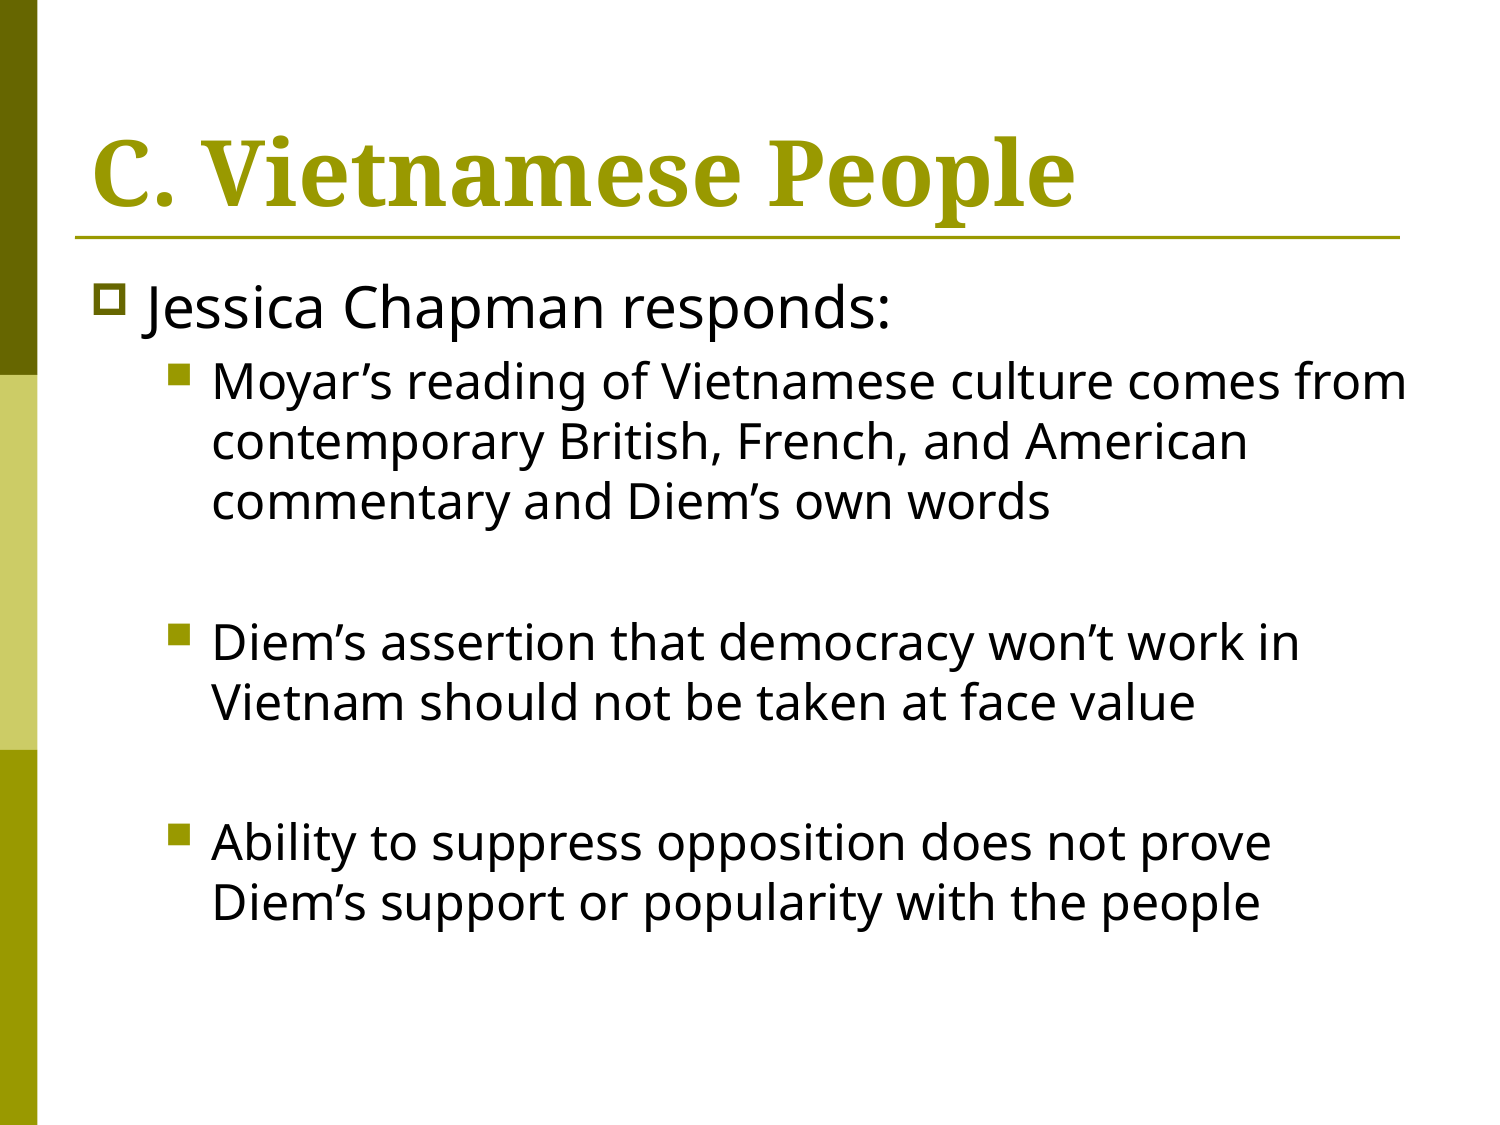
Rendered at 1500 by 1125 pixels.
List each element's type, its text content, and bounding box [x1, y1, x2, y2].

title C. Vietnamese People [74, 45, 1426, 233]
list Jessica Chapman responds: Moyar’s reading of Vietnamese culture comes from contemporary British, French, and American commentary and Diem’s own words Diem’s assertion that democracy won’t work in Vietnam should not be taken at face value Ability to suppress opposition does not prove Diem’s support or popularity with the people [74, 262, 1426, 1006]
